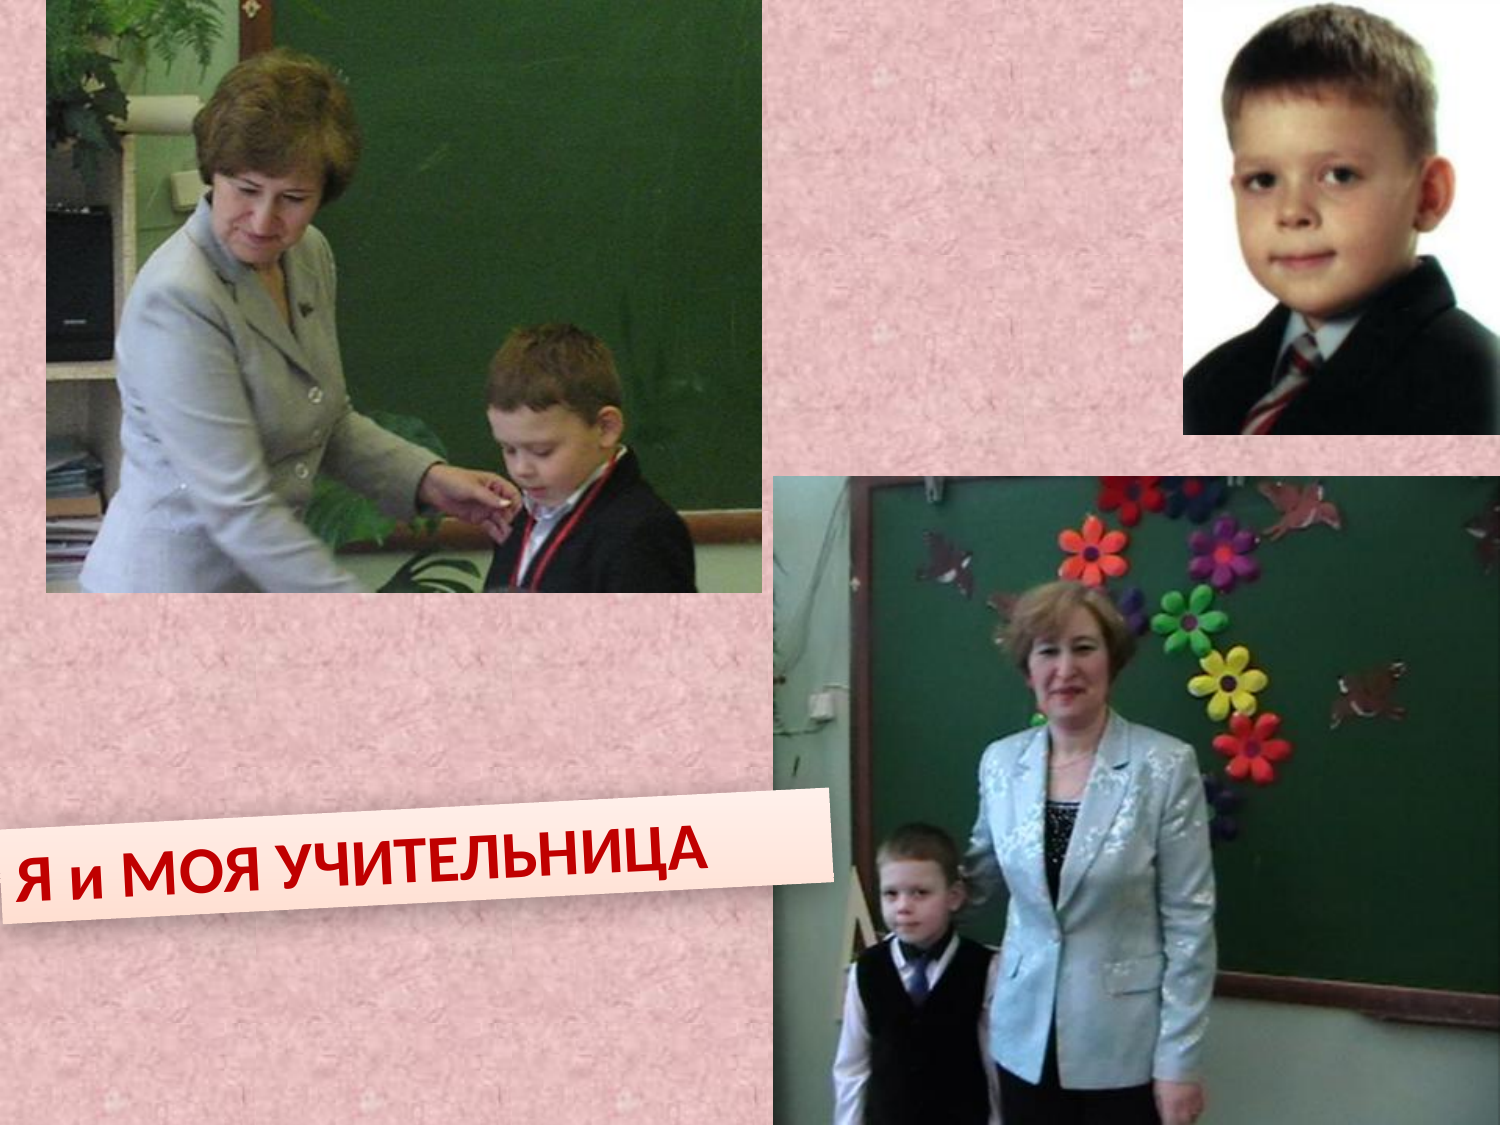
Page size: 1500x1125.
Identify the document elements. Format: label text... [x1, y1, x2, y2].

text_box Я и МОЯ УЧИТЕЛЬНИЦА [0, 789, 768, 925]
picture [0, 0, 1500, 1125]
